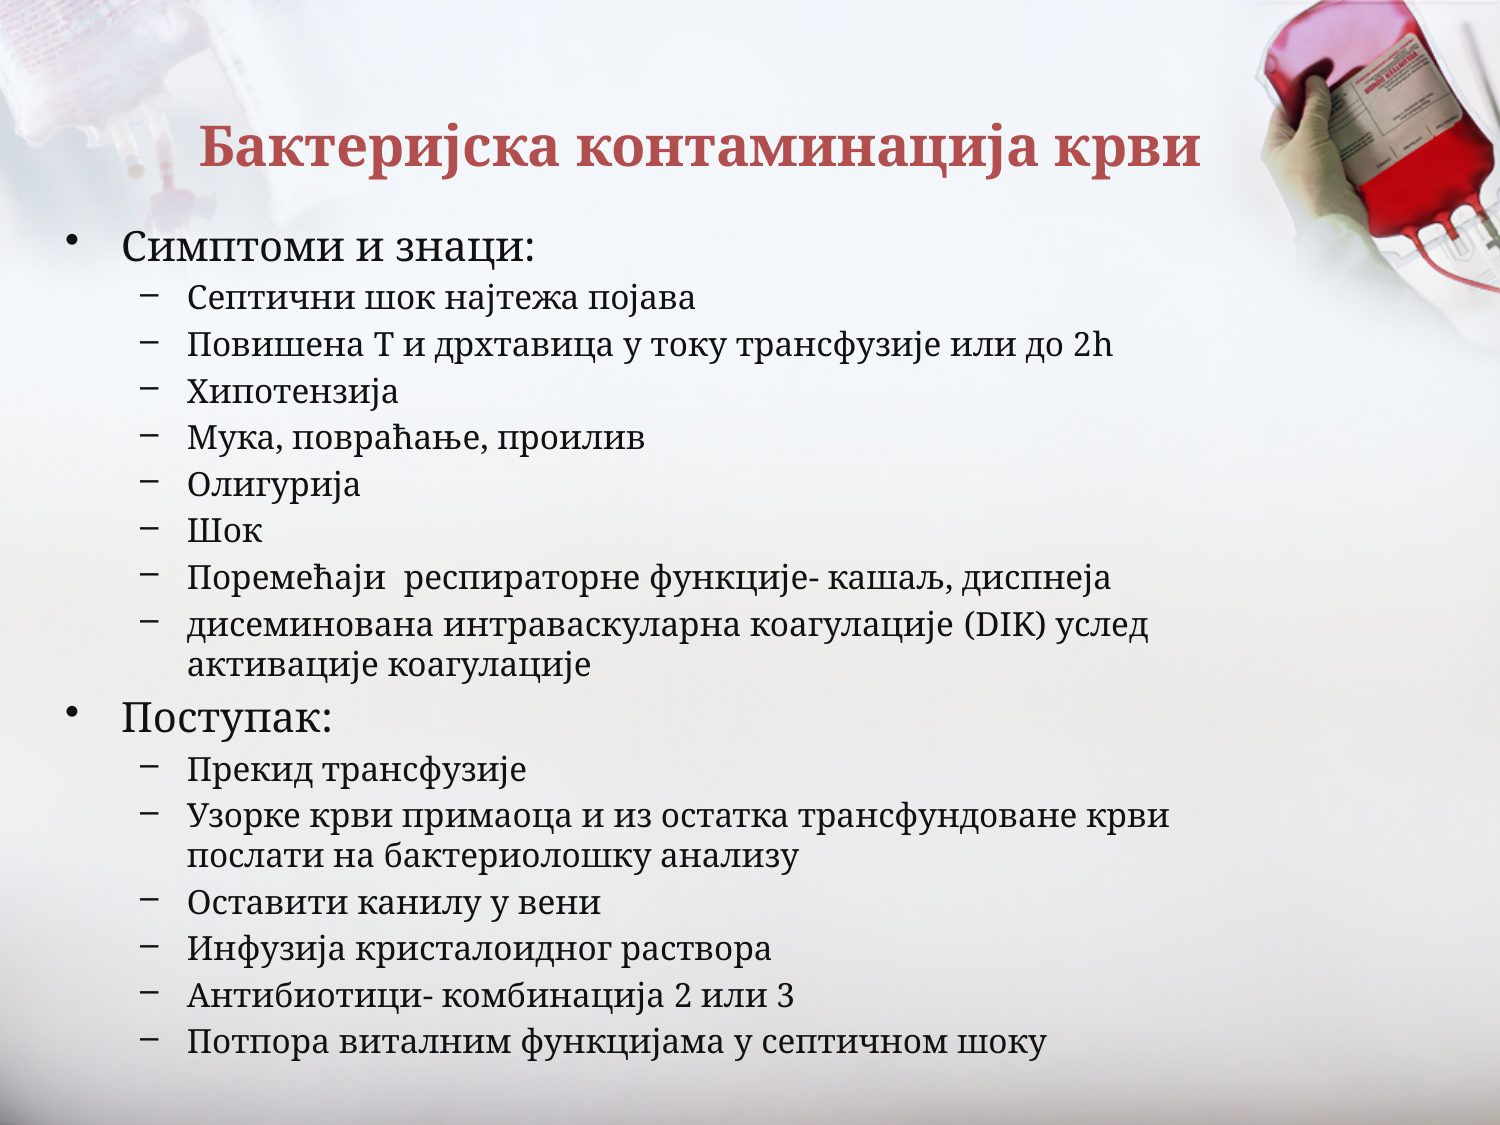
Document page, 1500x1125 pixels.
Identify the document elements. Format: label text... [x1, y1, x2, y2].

title Бактеријска контаминација крви [183, 101, 1459, 186]
picture [0, 0, 1500, 1125]
list Симптоми и знаци: Септични шок најтежа појава Повишена Т и дрхтавица у току трансфузије или до 2h Хипотензија Мука, повраћање, проилив Олигурија Шок Поремећаји респираторне функције- кашаљ, диспнеја дисеминована интраваскуларна коагулације (DIK) услед активације коагулације Поступак: Прекид трансфузије Узорке крви примаоца и из остатка трансфундоване крви послати на бактериолошку анализу Оставити канилу у вени Инфузија кристалоидног раствора Антибиотици- комбинација 2 или 3 Потпора виталним функцијама у септичном шоку [50, 212, 1326, 1028]
